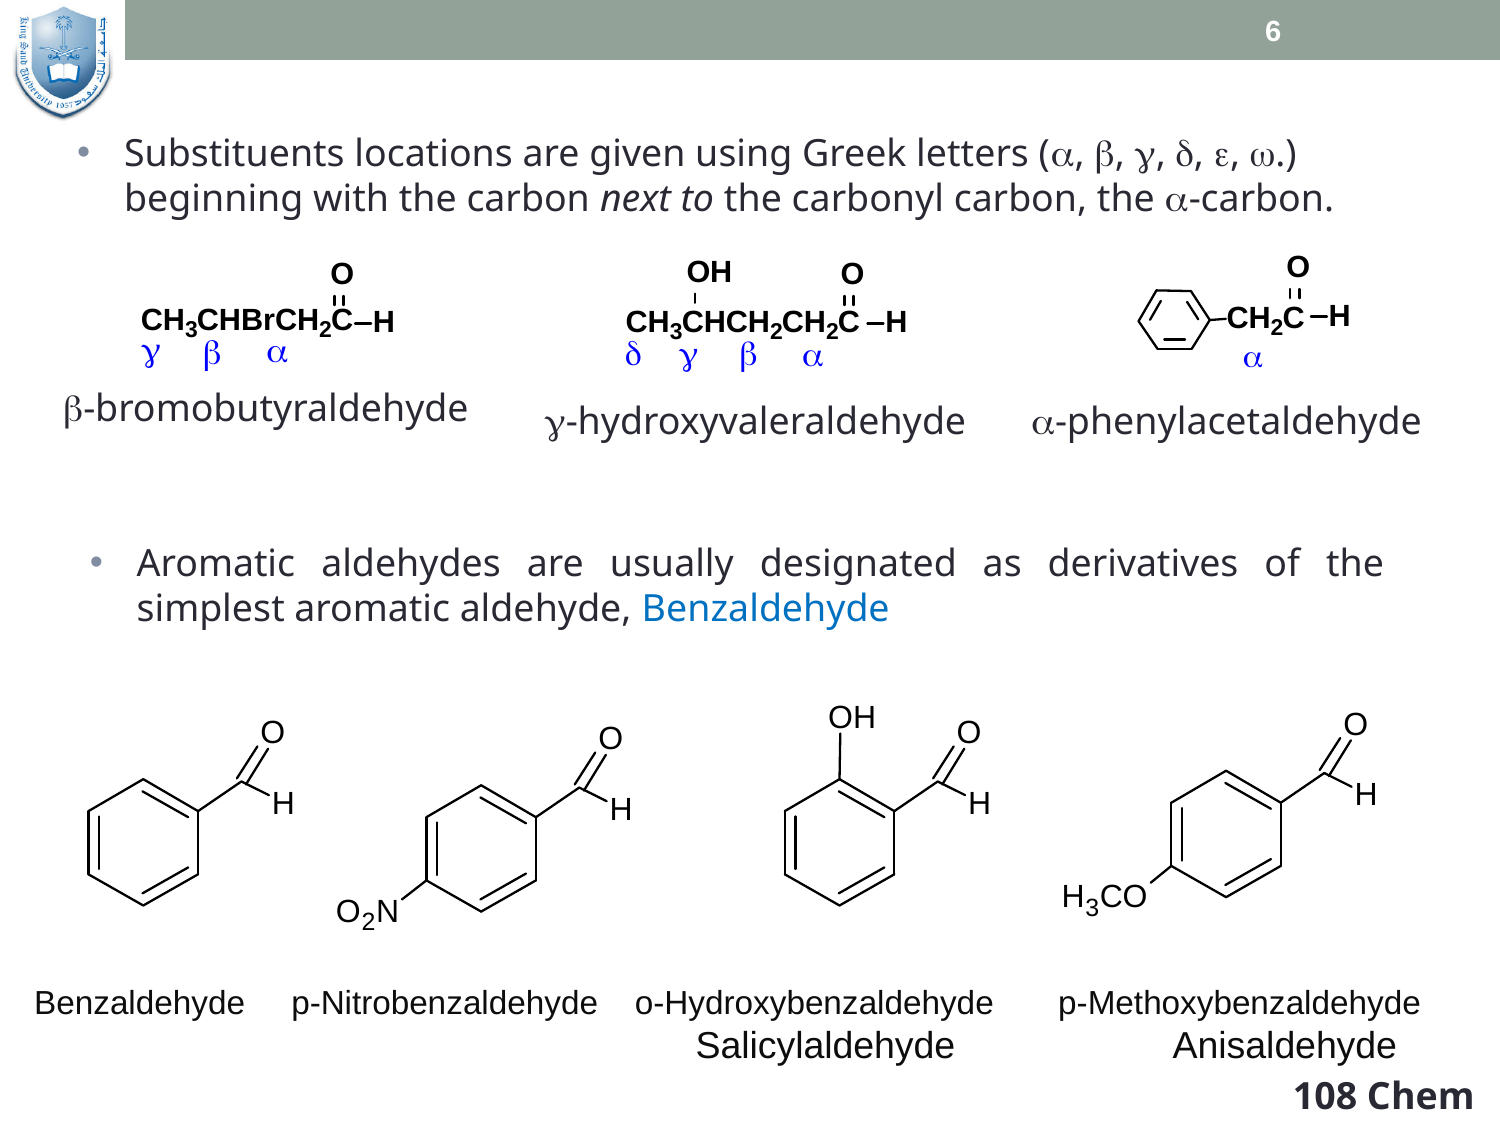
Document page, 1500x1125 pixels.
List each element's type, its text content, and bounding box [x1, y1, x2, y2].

picture [0, 0, 126, 126]
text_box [71, 698, 1379, 938]
text_box Aromatic aldehydes are usually designated as derivatives of the simplest aromatic aldehyde, Benzaldehyde [75, 531, 1400, 637]
text_box Substituents locations are given using Greek letters (, , , , , .) beginning with the carbon next to the carbonyl carbon, the a-carbon. [62, 122, 1425, 252]
picture [124, 254, 1376, 368]
text_box Benzaldehyde p-Nitrobenzaldehyde o-Hydroxybenzaldehyde p-Methoxybenzaldehyde Salicylaldehyde Anisaldehyde [19, 973, 1500, 1074]
slide_number 6 [1250, 3, 1425, 57]
text_box -hydroxyvaleraldehyde [529, 389, 998, 450]
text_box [1242, 334, 1265, 376]
text_box -bromobutyraldehyde [48, 376, 544, 437]
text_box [141, 326, 290, 373]
text_box 108 Chem [1278, 1064, 1490, 1125]
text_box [624, 330, 826, 374]
text_box -phenylacetaldehyde [1016, 389, 1485, 450]
